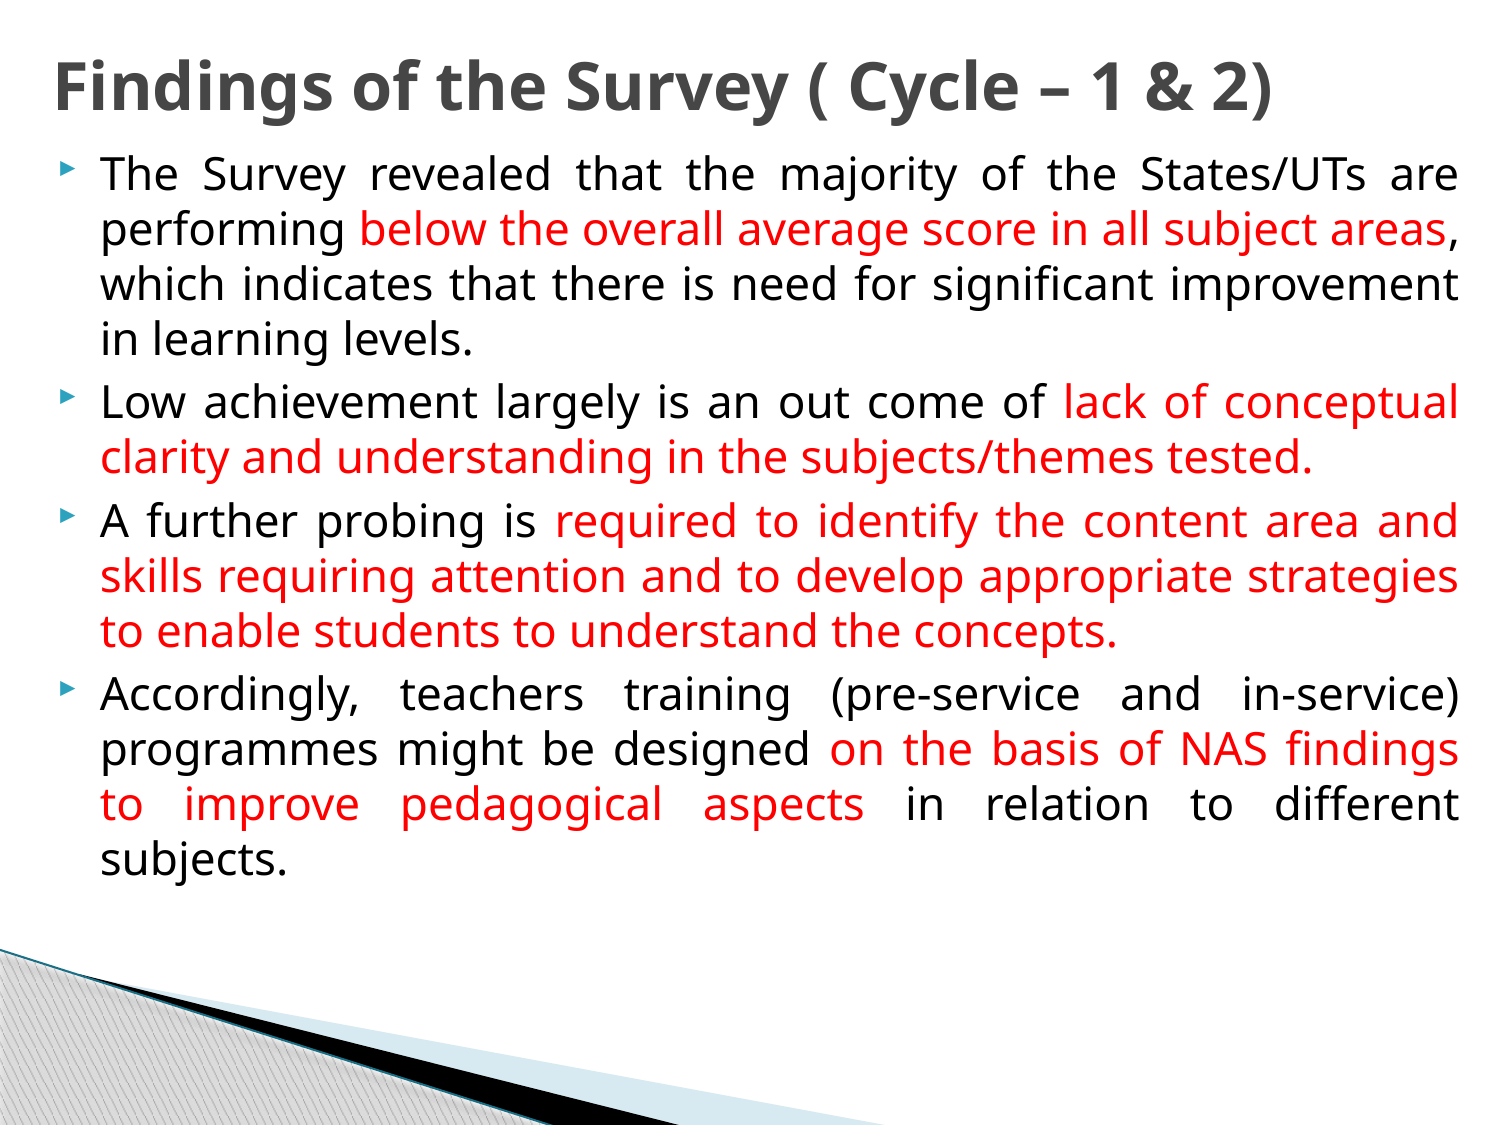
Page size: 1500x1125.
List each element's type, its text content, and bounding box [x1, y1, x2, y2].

title Findings of the Survey ( Cycle – 1 & 2) [37, 24, 1463, 137]
list The Survey revealed that the majority of the States/UTs are performing below the overall average score in all subject areas, which indicates that there is need for significant improvement in learning levels. Low achievement largely is an out come of lack of conceptual clarity and understanding in the subjects/themes tested. A further probing is required to identify the content area and skills requiring attention and to develop appropriate strategies to enable students to understand the concepts. Accordingly, teachers training (pre-service and in-service) programmes might be designed on the basis of NAS findings to improve pedagogical aspects in relation to different subjects. [24, 137, 1475, 961]
